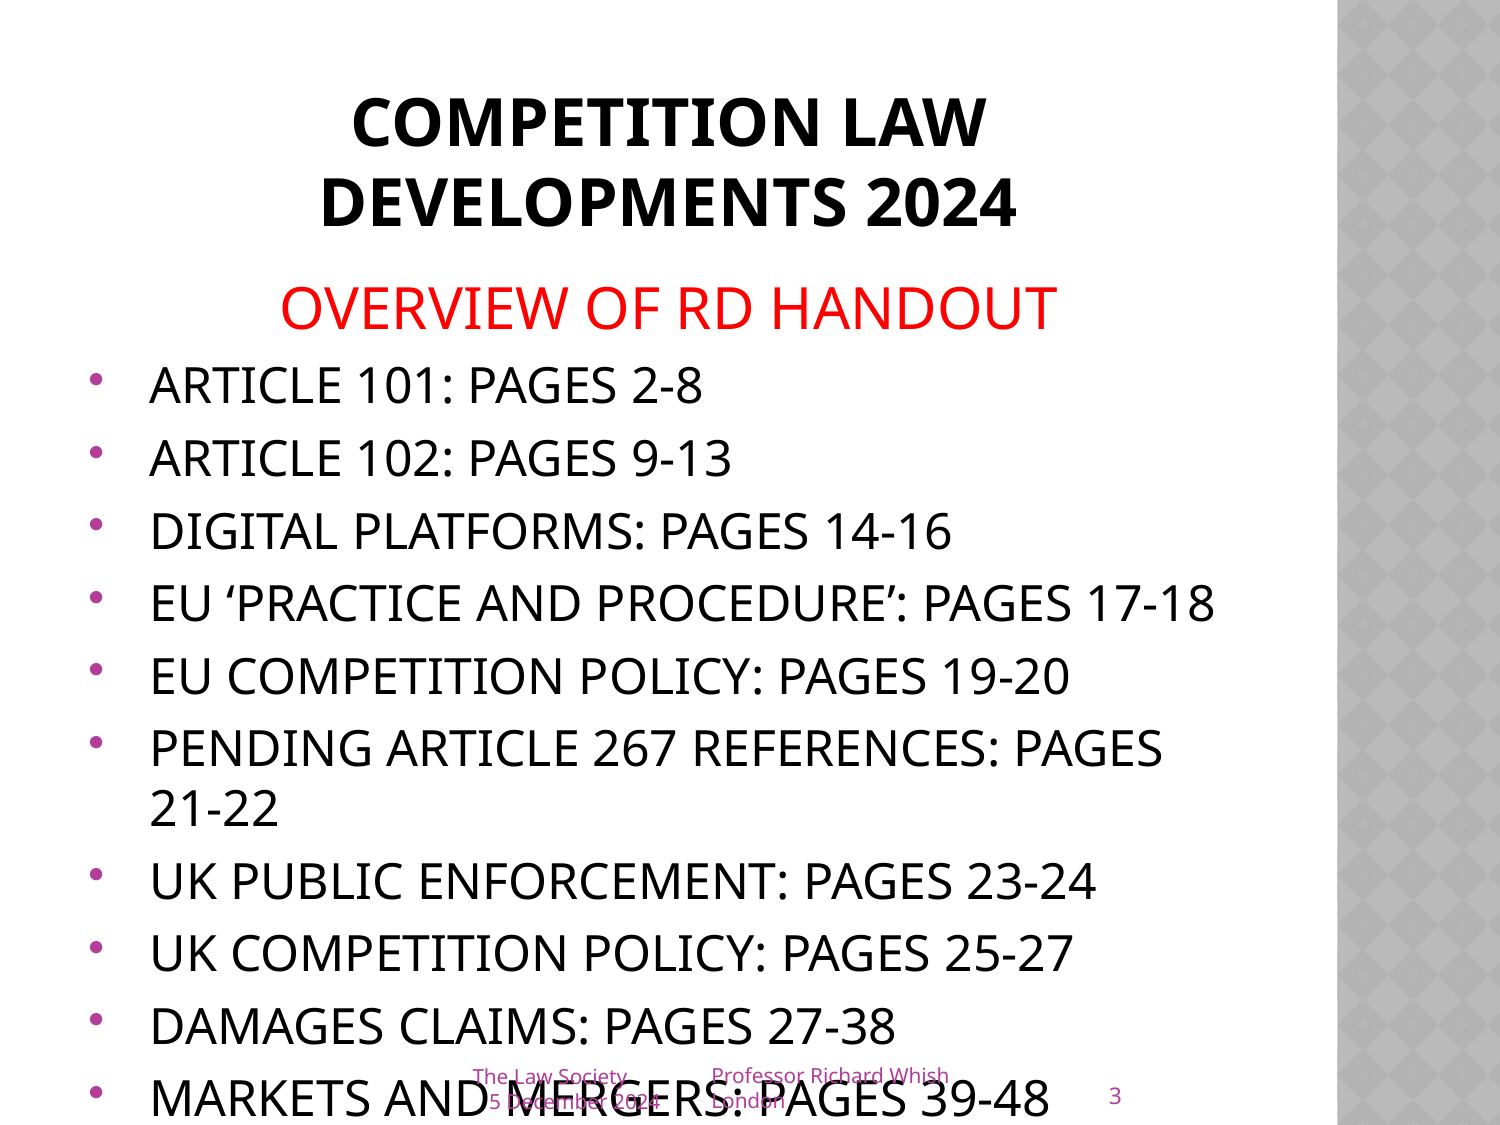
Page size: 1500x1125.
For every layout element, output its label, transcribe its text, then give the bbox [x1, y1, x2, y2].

slide_number 3 [1025, 1075, 1123, 1113]
list OVERVIEW OF RD HANDOUT ARTICLE 101: PAGES 2-8 ARTICLE 102: PAGES 9-13 DIGITAL PLATFORMS: PAGES 14-16 EU ‘PRACTICE AND PROCEDURE’: PAGES 17-18 EU COMPETITION POLICY: PAGES 19-20 PENDING ARTICLE 267 REFERENCES: PAGES 21-22 UK PUBLIC ENFORCEMENT: PAGES 23-24 UK COMPETITION POLICY: PAGES 25-27 DAMAGES CLAIMS: PAGES 27-38 MARKETS AND MERGERS: PAGES 39-48 [75, 264, 1263, 1060]
slide_number Professor Richard Whish London [696, 1075, 1025, 1114]
title Competition law developments 2024 [75, 52, 1263, 241]
footer The Law Society 5 December 2024 [75, 1075, 675, 1114]
